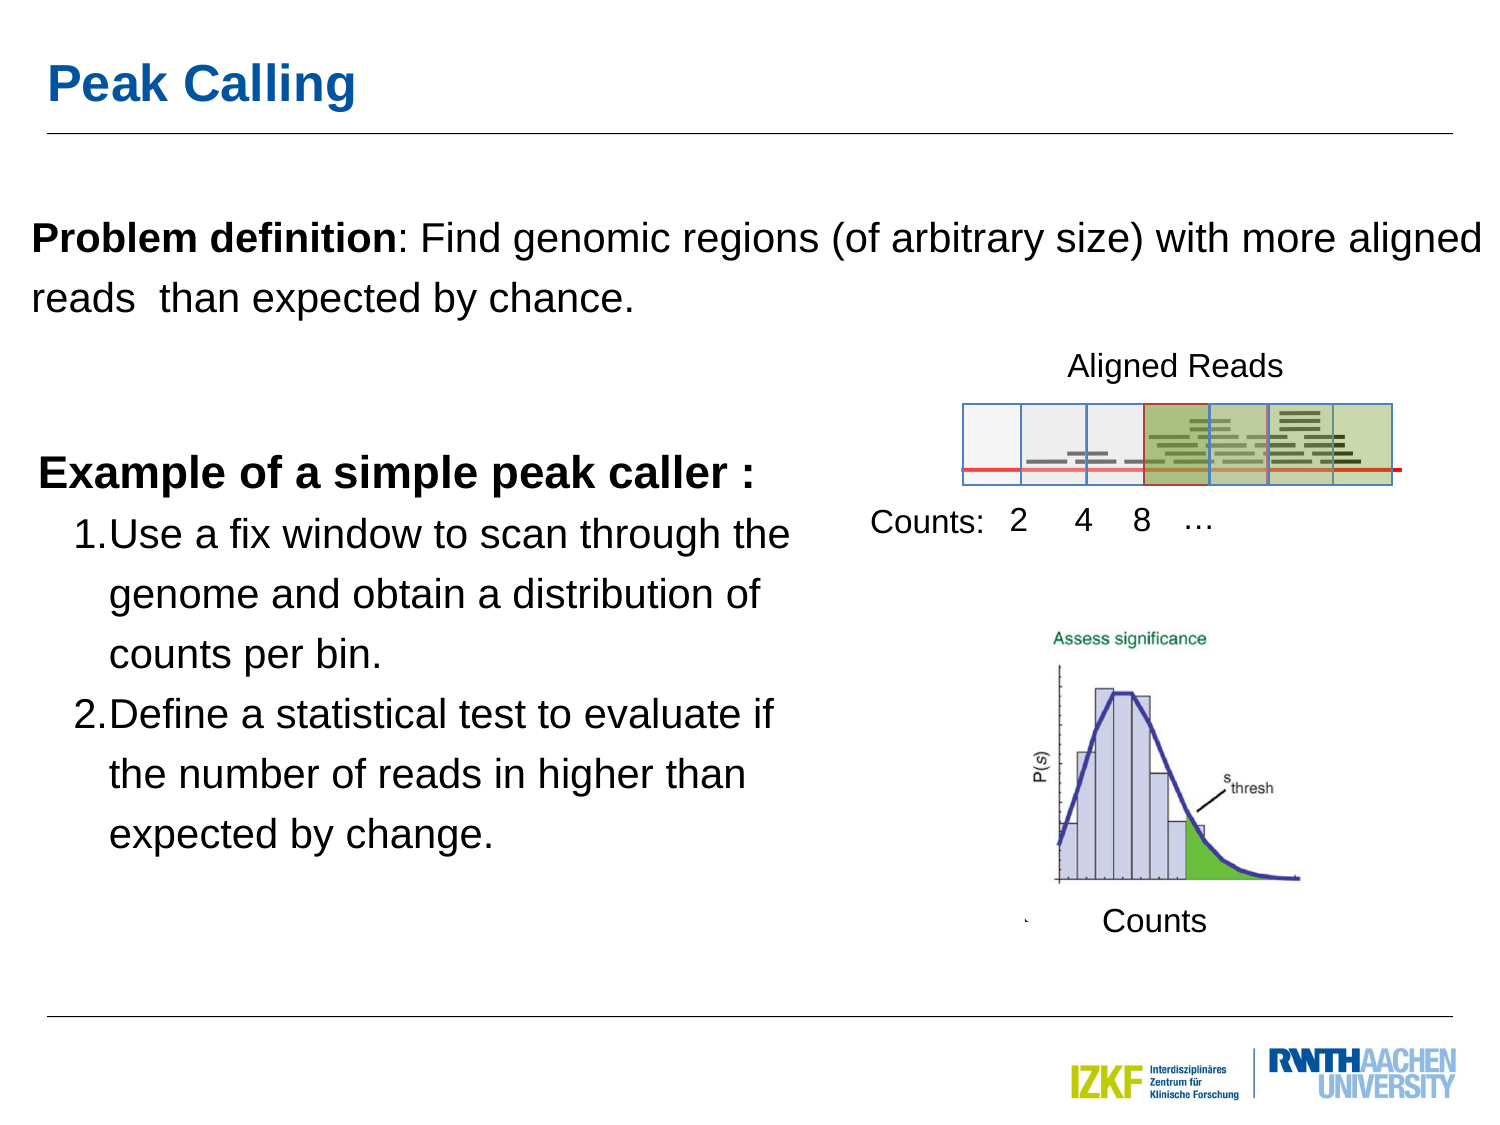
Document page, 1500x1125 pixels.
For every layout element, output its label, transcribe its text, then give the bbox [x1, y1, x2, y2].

picture [930, 392, 1468, 477]
text_box … [1174, 488, 1223, 544]
text_box 8 [1125, 490, 1159, 546]
text_box Aligned Reads [1059, 336, 1338, 391]
picture [1056, 1023, 1471, 1123]
text_box Problem definition: Find genomic regions (of arbitrary size) with more aligned reads than expected by chance. [23, 193, 1498, 319]
picture [1024, 622, 1324, 923]
text_box Peak Calling [47, 49, 1453, 112]
text_box Example of a simple peak caller : Use a fix window to scan through the genome and obtain a distribution of counts per bin. Define a statistical test to evaluate if the number of reads in higher than expected by change. [30, 423, 814, 854]
text_box 2 [1002, 490, 1036, 546]
text_box Counts [1094, 891, 1373, 946]
text_box 4 [1067, 490, 1101, 546]
text_box Counts: [862, 492, 993, 548]
